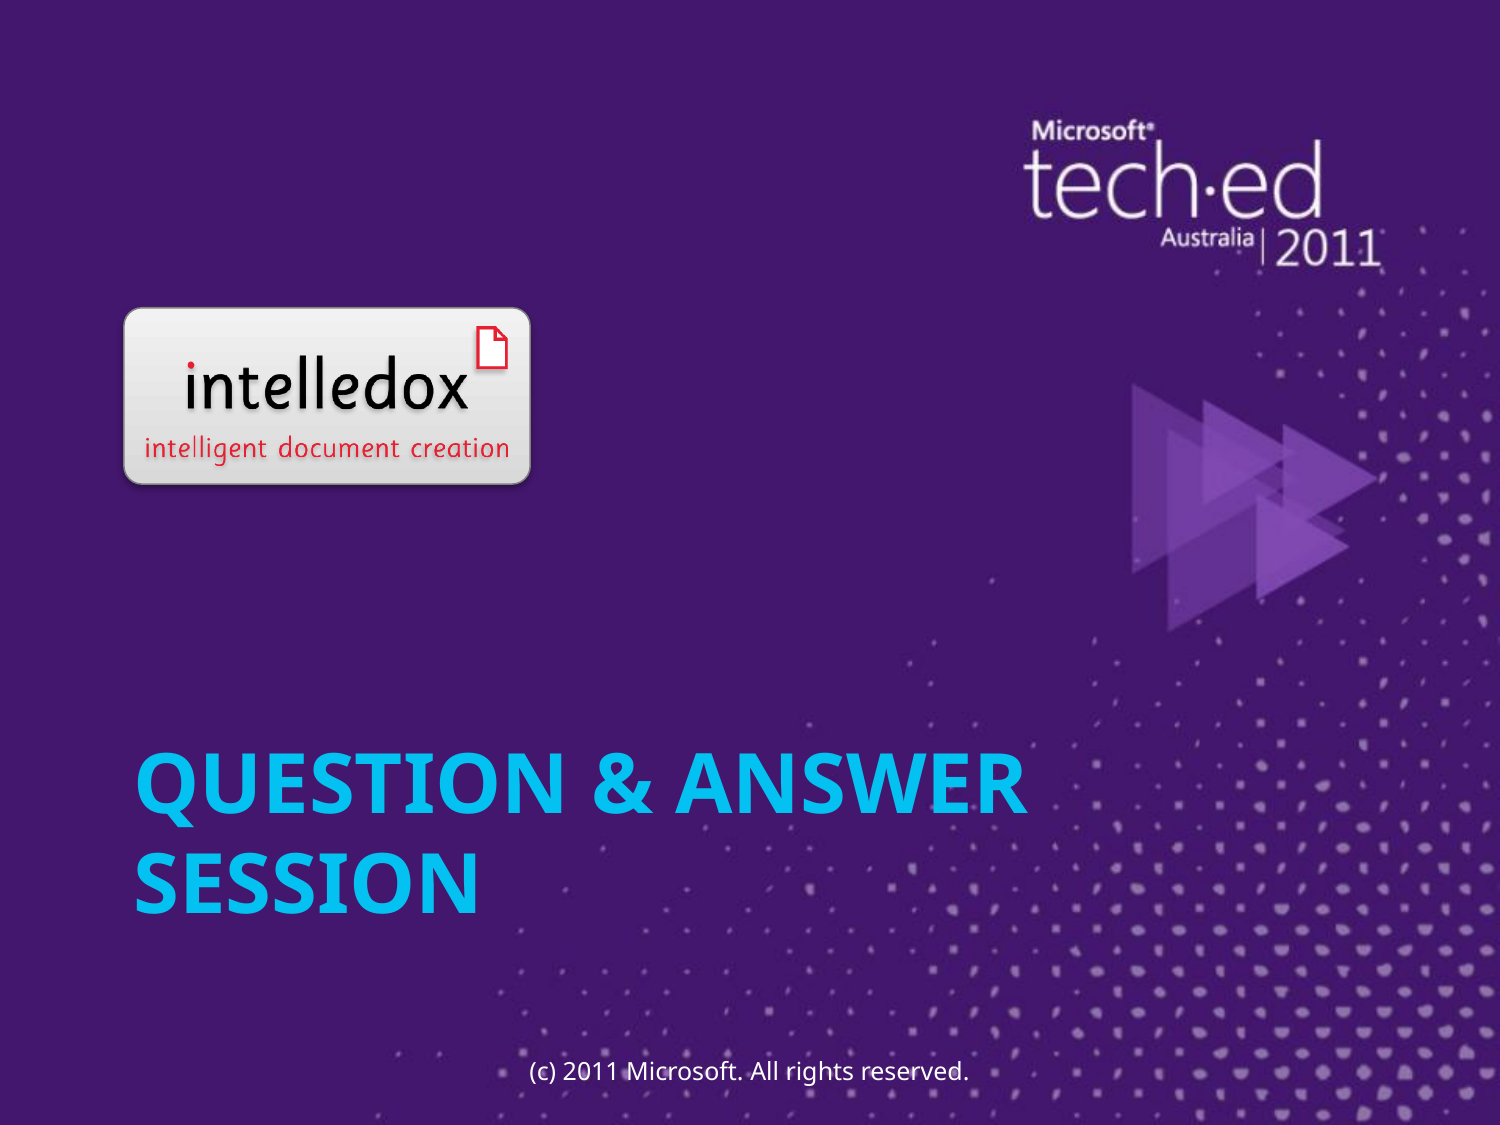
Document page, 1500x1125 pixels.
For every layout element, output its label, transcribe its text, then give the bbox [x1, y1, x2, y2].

footer (c) 2011 Microsoft. All rights reserved. [512, 1042, 988, 1103]
title Question & Answer Session [118, 722, 1394, 947]
picture [0, 0, 1500, 1125]
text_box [123, 307, 531, 485]
